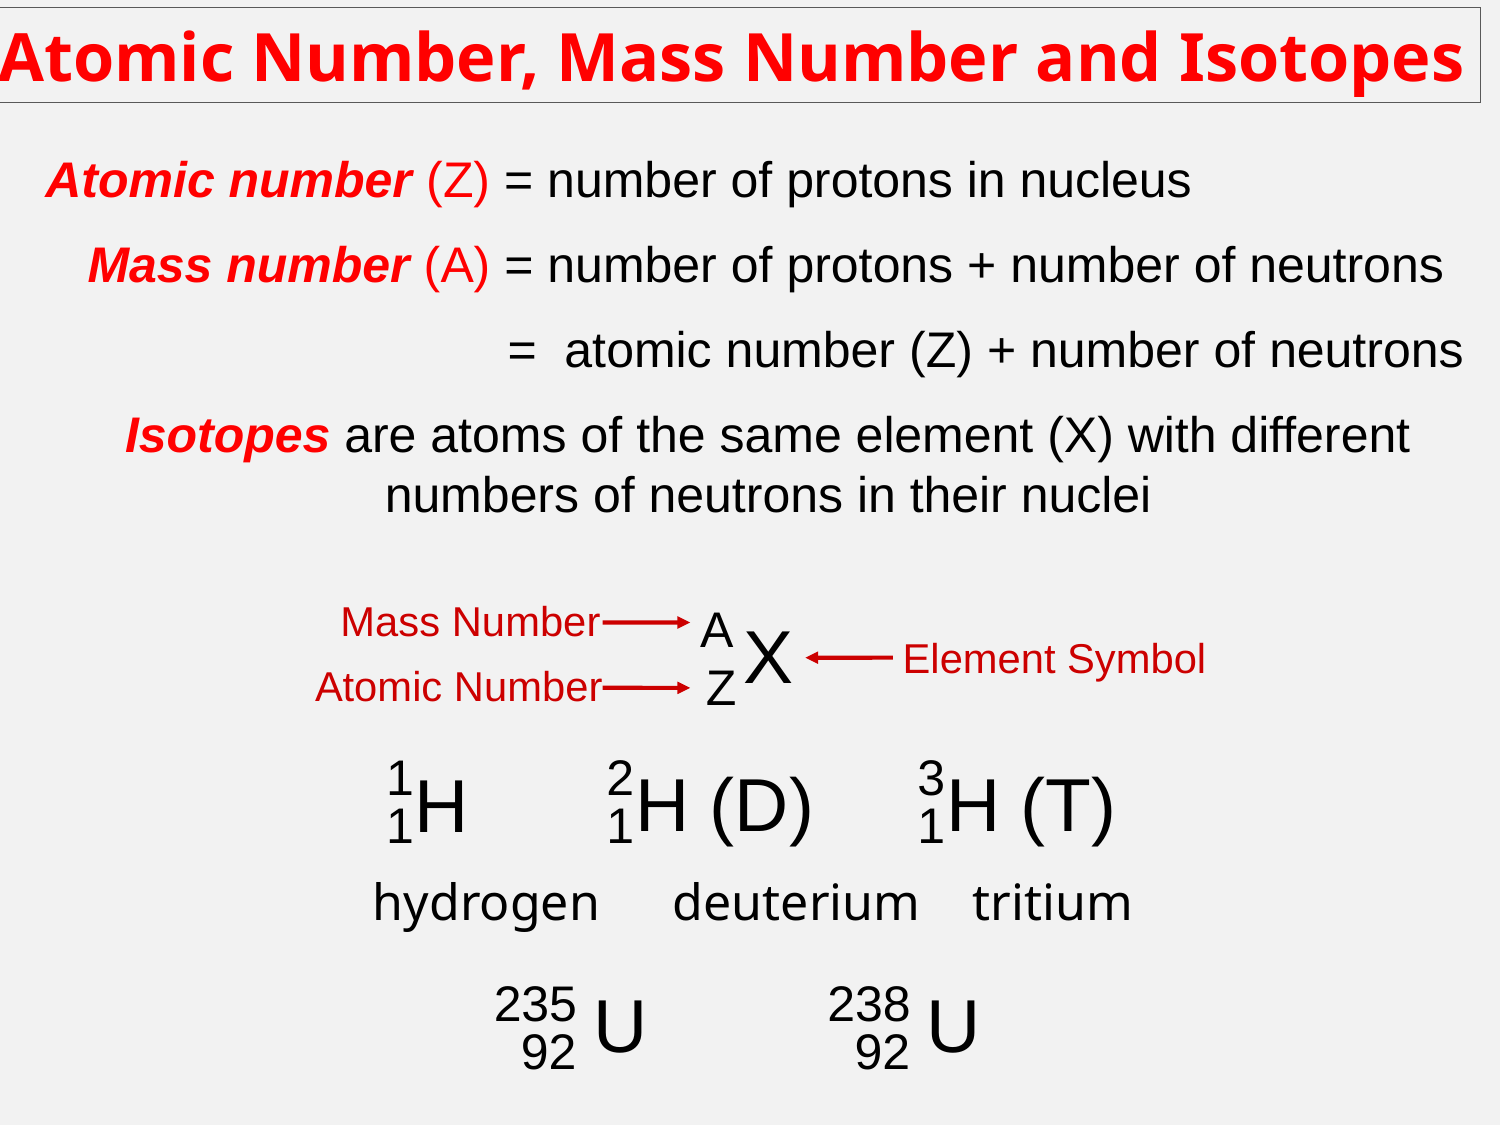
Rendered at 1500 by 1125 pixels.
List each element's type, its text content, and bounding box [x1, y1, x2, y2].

text_box hydrogen deuterium tritium [358, 863, 1179, 938]
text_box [371, 737, 1133, 861]
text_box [478, 964, 997, 1088]
text_box Atomic Number, Mass Number and Isotopes [0, 7, 1481, 103]
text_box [685, 589, 809, 724]
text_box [300, 652, 691, 718]
text_box Atomic number (Z) = number of protons in nucleus Mass number (A) = number of protons + number of neutrons = atomic number (Z) + number of neutrons Isotopes are atoms of the same element (X) with different numbers of neutrons in their nuclei [30, 140, 1500, 531]
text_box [805, 624, 1222, 690]
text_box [325, 587, 691, 652]
